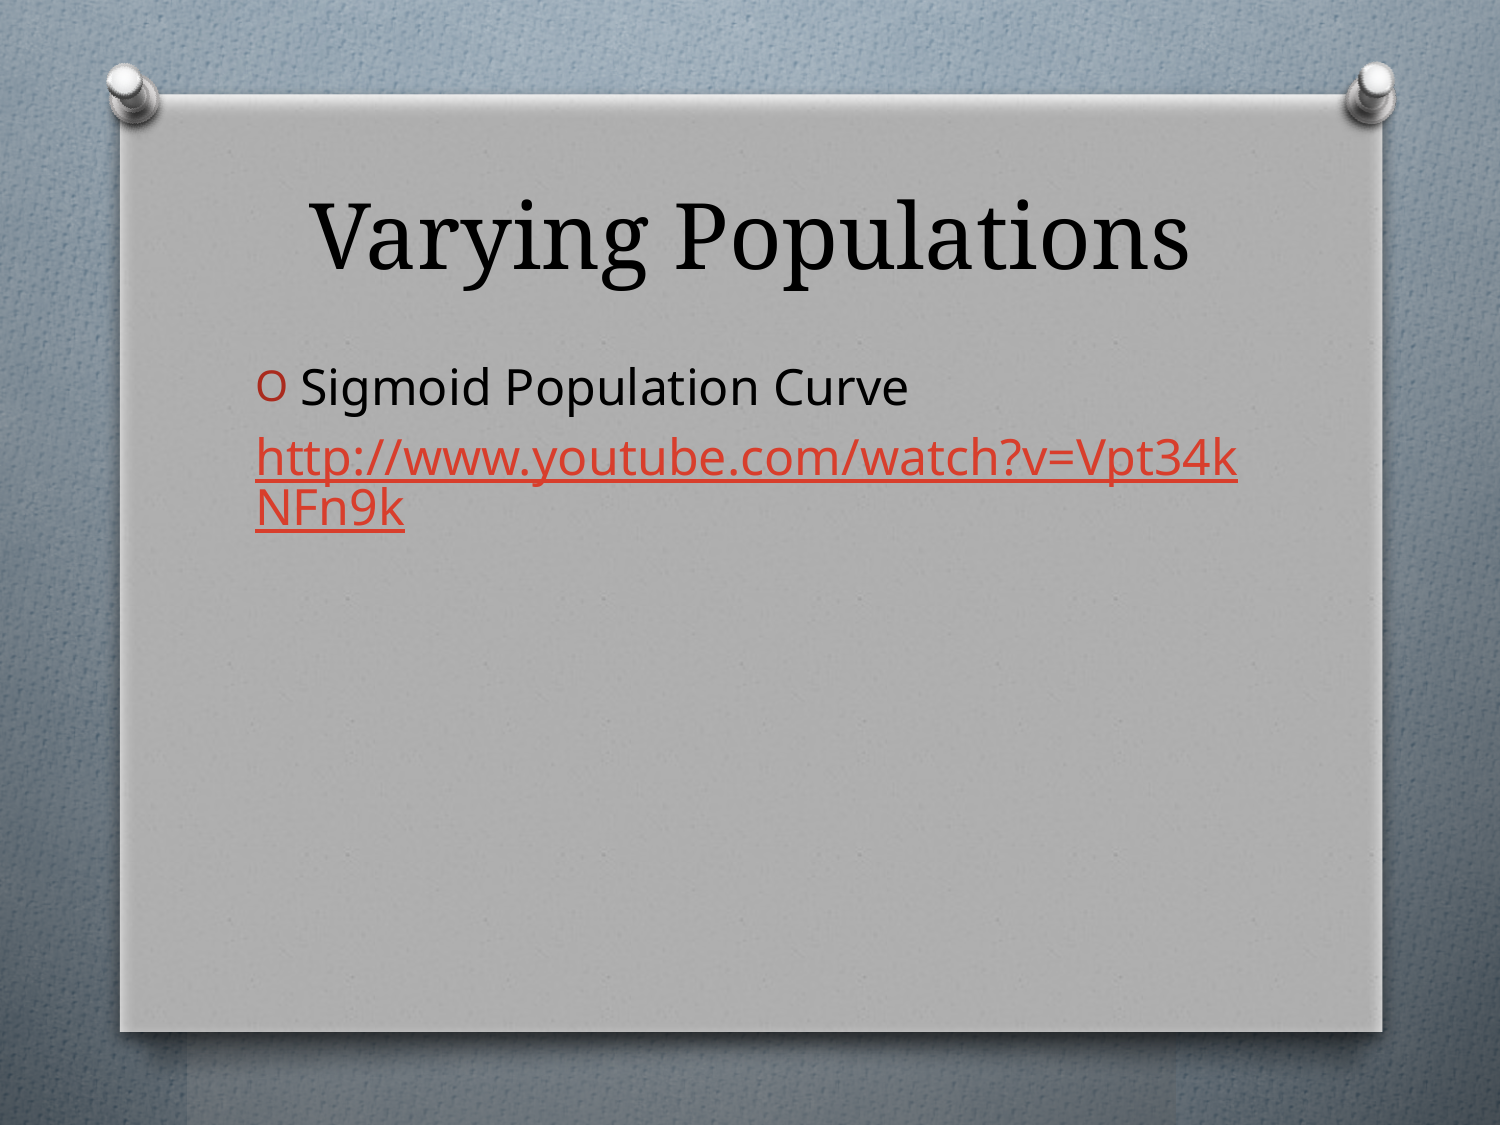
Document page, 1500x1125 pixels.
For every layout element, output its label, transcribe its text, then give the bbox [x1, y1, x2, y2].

picture [1317, 35, 1439, 156]
picture [75, 29, 198, 153]
title Varying Populations [179, 134, 1323, 332]
list Sigmoid Population Curve http://www.youtube.com/watch?v=Vpt34kNFn9k [240, 347, 1257, 939]
